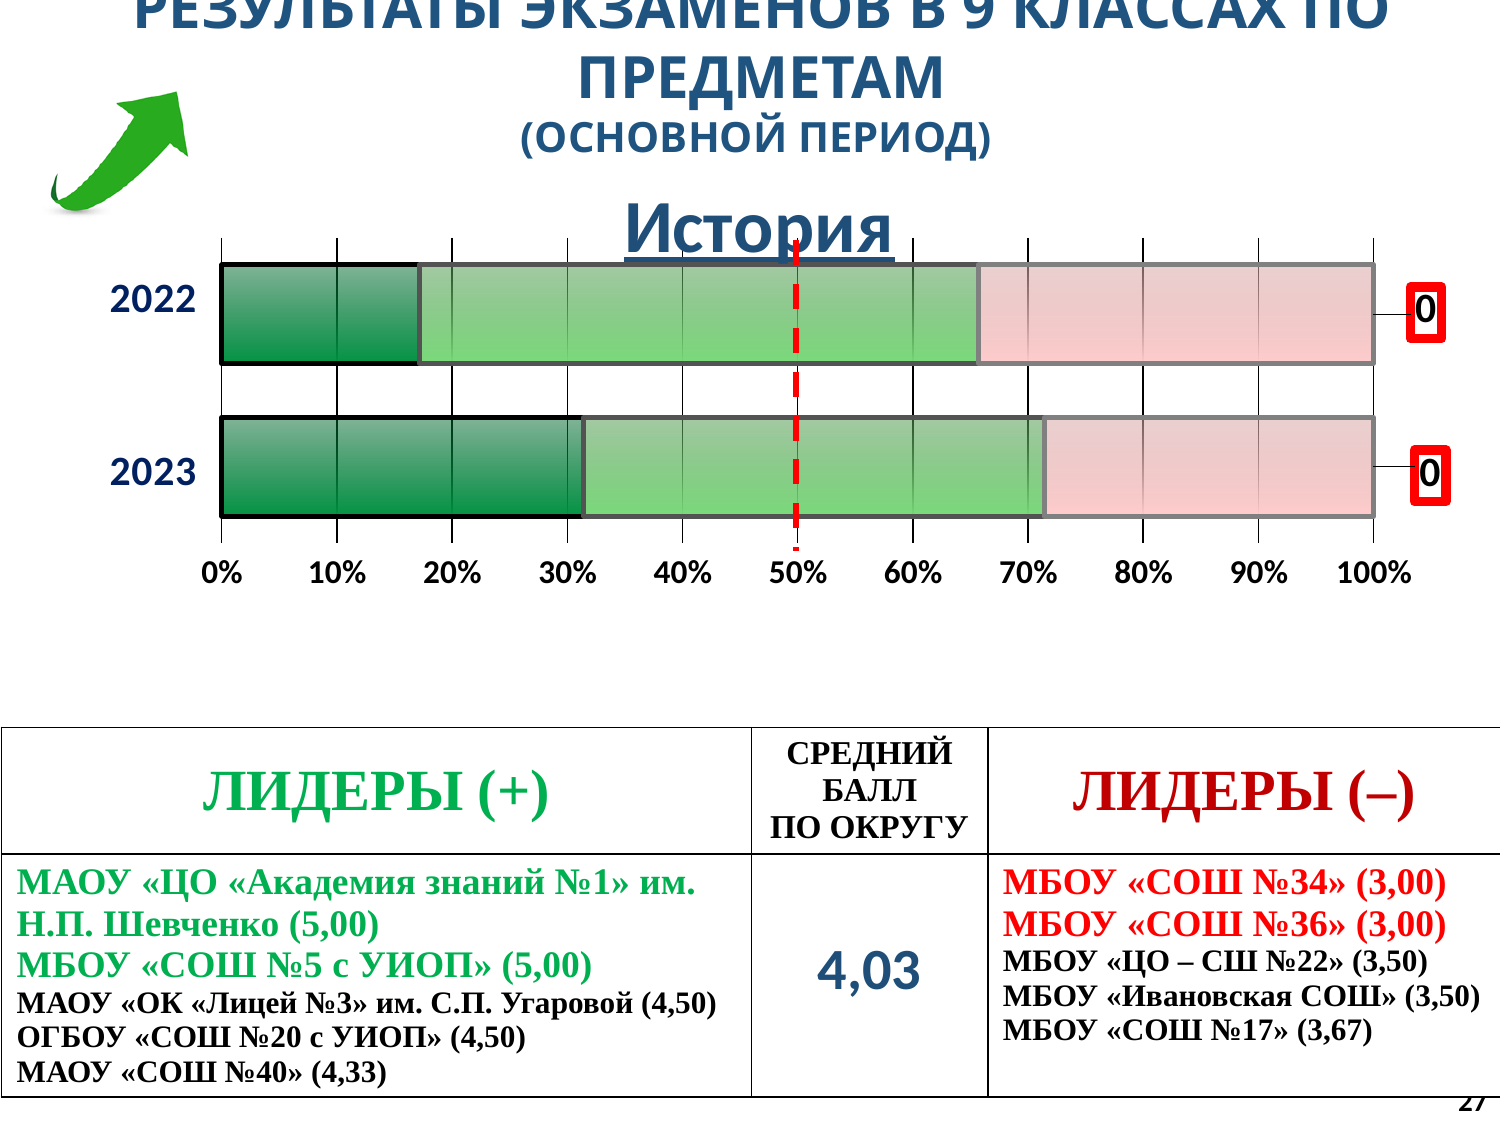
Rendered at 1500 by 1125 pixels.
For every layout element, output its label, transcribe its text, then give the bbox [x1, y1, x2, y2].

table_header СРЕДНИЙ БАЛЛ ПО ОКРУГУ [752, 728, 987, 853]
text_box 27 [1443, 1098, 1500, 1125]
table_cell МАОУ «ЦО «Академия знаний №1» им. Н.П. Шевченко (5,00) МБОУ «СОШ №5 с УИОП» (5,00) МАОУ «ОК «Лицей №3» им. С.П. Угаровой (4,50) ОГБОУ «СОШ №20 с УИОП» (4,50) МАОУ «СОШ №40» (4,33) [2, 855, 751, 1096]
text_box РЕЗУЛЬТАТЫ ЭКЗАМЕНОВ В 9 КЛАССАХ ПО ПРЕДМЕТАМ (ОСНОВНОЙ ПЕРИОД) [23, 14, 1500, 116]
table_header ЛИДЕРЫ (–) [989, 728, 1500, 853]
picture [27, 85, 195, 226]
table_header ЛИДЕРЫ (+) [2, 728, 751, 853]
table_cell 4,03 [752, 855, 987, 1096]
chart [26, 155, 1493, 665]
table_cell МБОУ «СОШ №34» (3,00) МБОУ «СОШ №36» (3,00) МБОУ «ЦО – СШ №22» (3,50) МБОУ «Ивановская СОШ» (3,50) МБОУ «СОШ №17» (3,67) [989, 855, 1500, 1096]
